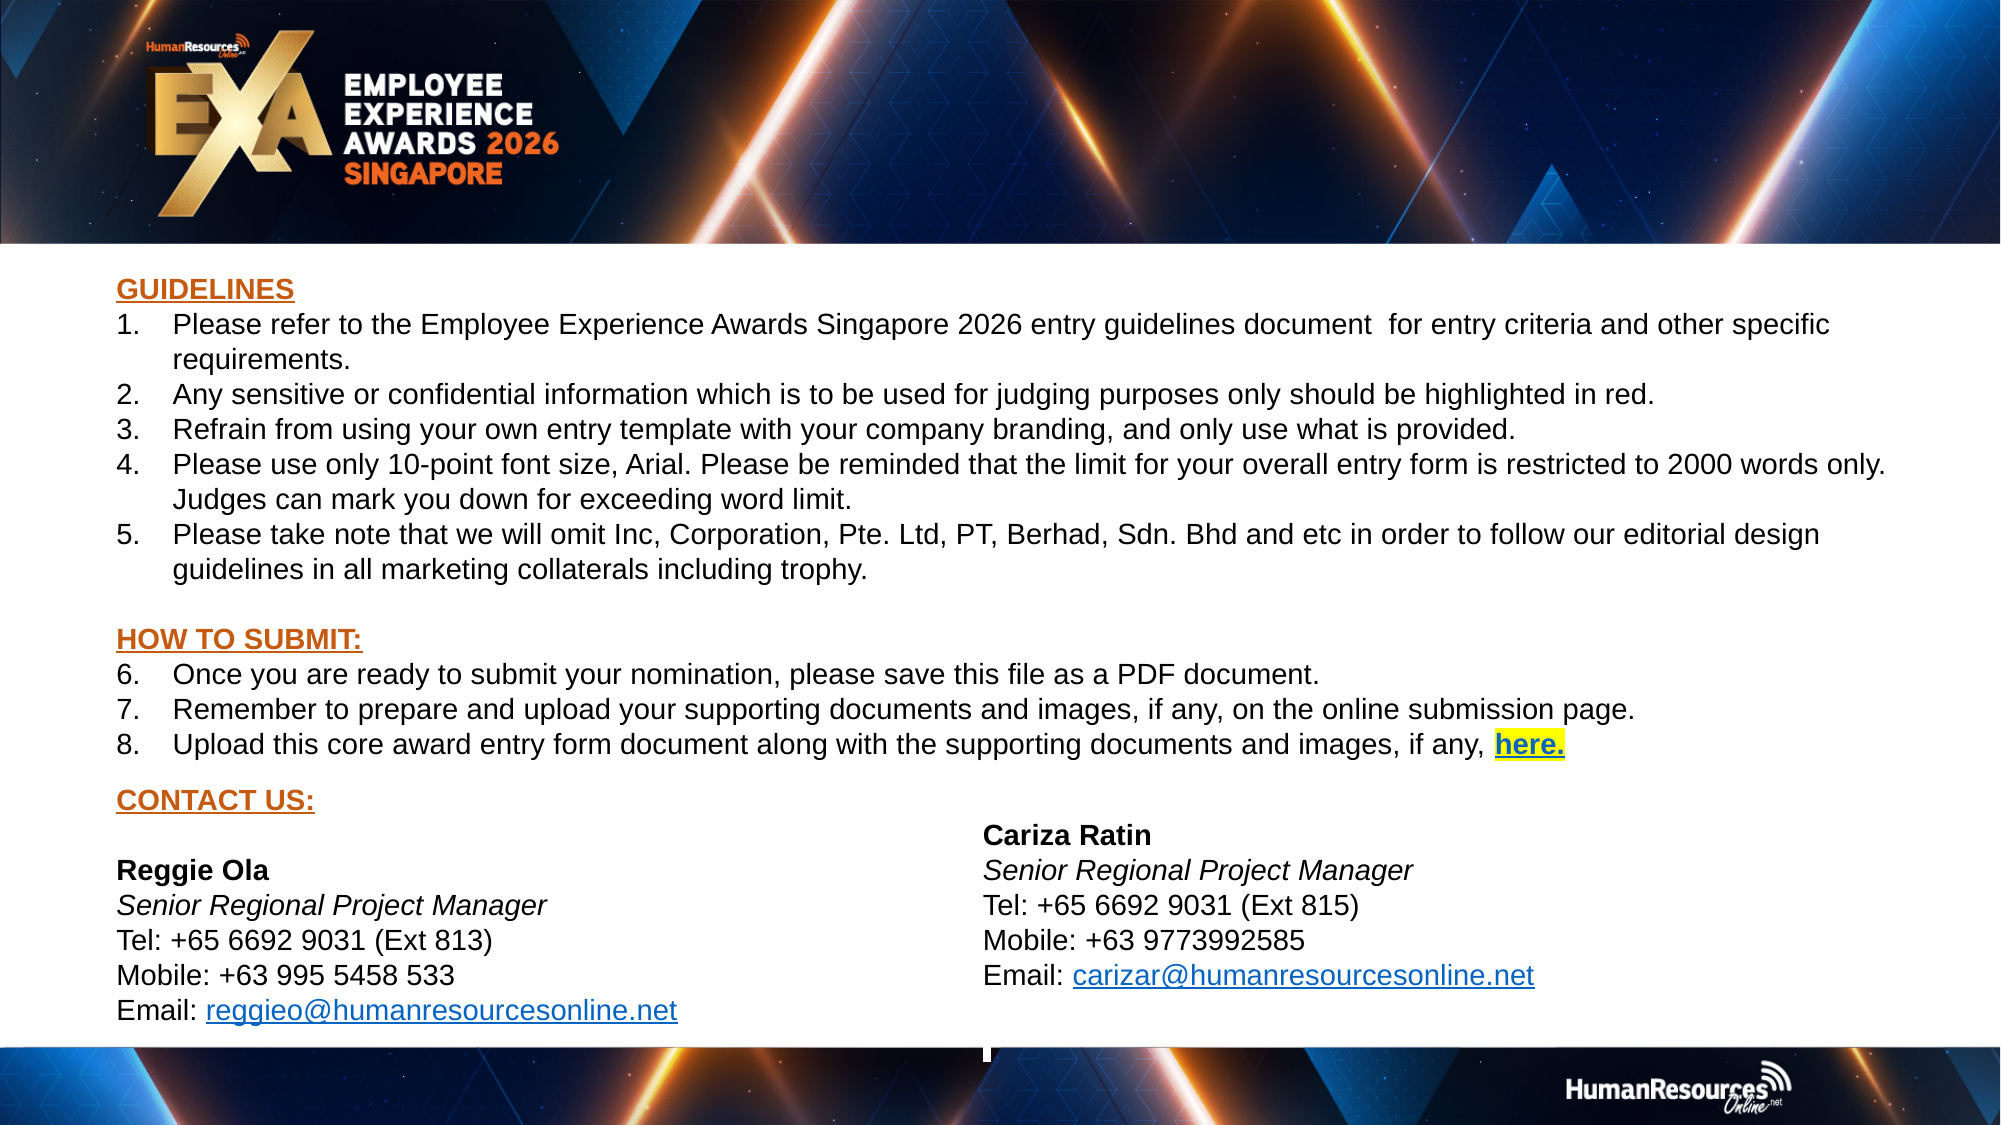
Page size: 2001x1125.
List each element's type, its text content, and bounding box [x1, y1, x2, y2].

text_box GUIDELINES Please refer to the Employee Experience Awards Singapore 2026 entry guidelines document for entry criteria and other specific requirements. Any sensitive or confidential information which is to be used for judging purposes only should be highlighted in red. Refrain from using your own entry template with your company branding, and only use what is provided. Please use only 10-point font size, Arial. Please be reminded that the limit for your overall entry form is restricted to 2000 words only. Judges can mark you down for exceeding word limit. Please take note that we will omit Inc, Corporation, Pte. Ltd, PT, Berhad, Sdn. Bhd and etc in order to follow our editorial design guidelines in all marketing collaterals including trophy. HOW TO SUBMIT: Once you are ready to submit your nomination, please save this file as a PDF document. Remember to prepare and upload your supporting documents and images, if any, on the online submission page. Upload this core award entry form document along with the supporting documents and images, if any, here. [101, 263, 1923, 838]
picture [0, 0, 2001, 1125]
text_box CONTACT US: Reggie Ola Senior Regional Project Manager Tel: +65 6692 9031 (Ext 813) Mobile: +63 995 5458 533 Email: reggieo@humanresourcesonline.net Cariza Ratin Senior Regional Project Manager Tel: +65 6692 9031 (Ext 815) Mobile: +63 9773992585 Email: carizar@humanresourcesonline.net [101, 774, 1865, 1125]
